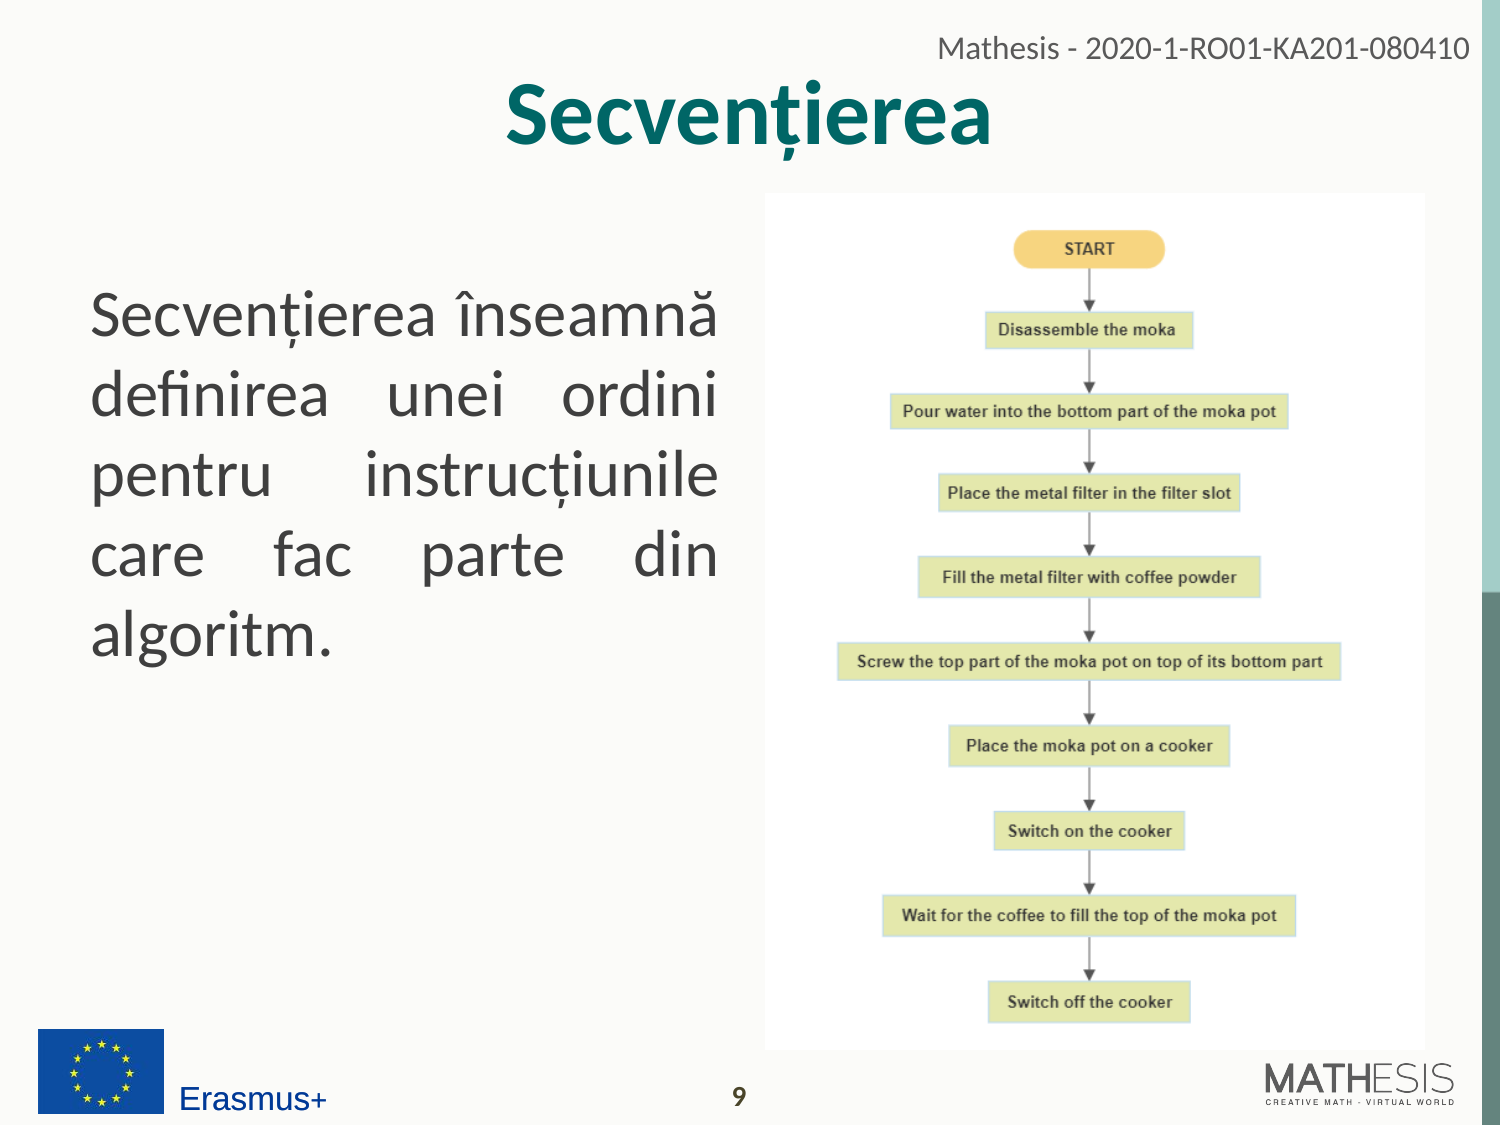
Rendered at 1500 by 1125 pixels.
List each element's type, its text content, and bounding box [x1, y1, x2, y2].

list Secvențierea înseamnă definirea unei ordini pentru instrucțiunile care fac parte din algoritm. [75, 262, 735, 1005]
picture [38, 1029, 164, 1114]
title Secvențierea [75, 45, 1425, 233]
picture [765, 193, 1426, 1050]
